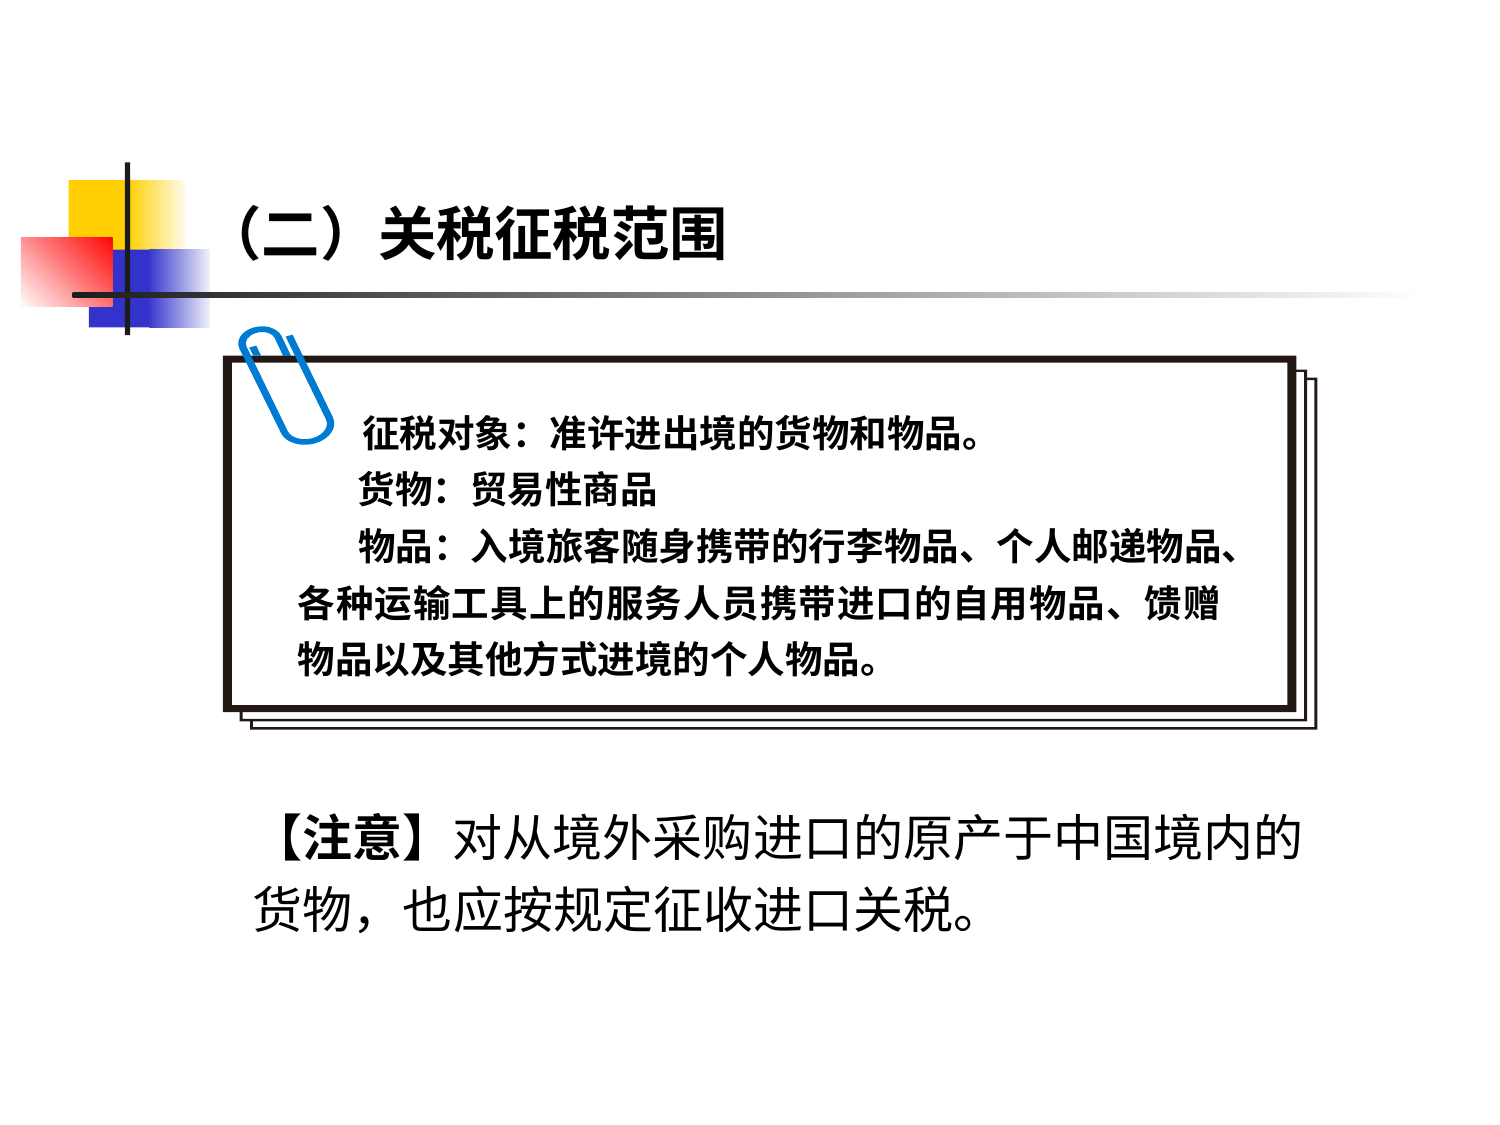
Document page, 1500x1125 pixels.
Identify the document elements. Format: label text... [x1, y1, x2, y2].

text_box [222, 325, 1320, 730]
text_box 【注意】对从境外采购进口的原产于中国境内的货物，也应按规定征收进口关税。 [238, 786, 1341, 946]
title （二）关税征税范围 [188, 34, 1468, 276]
